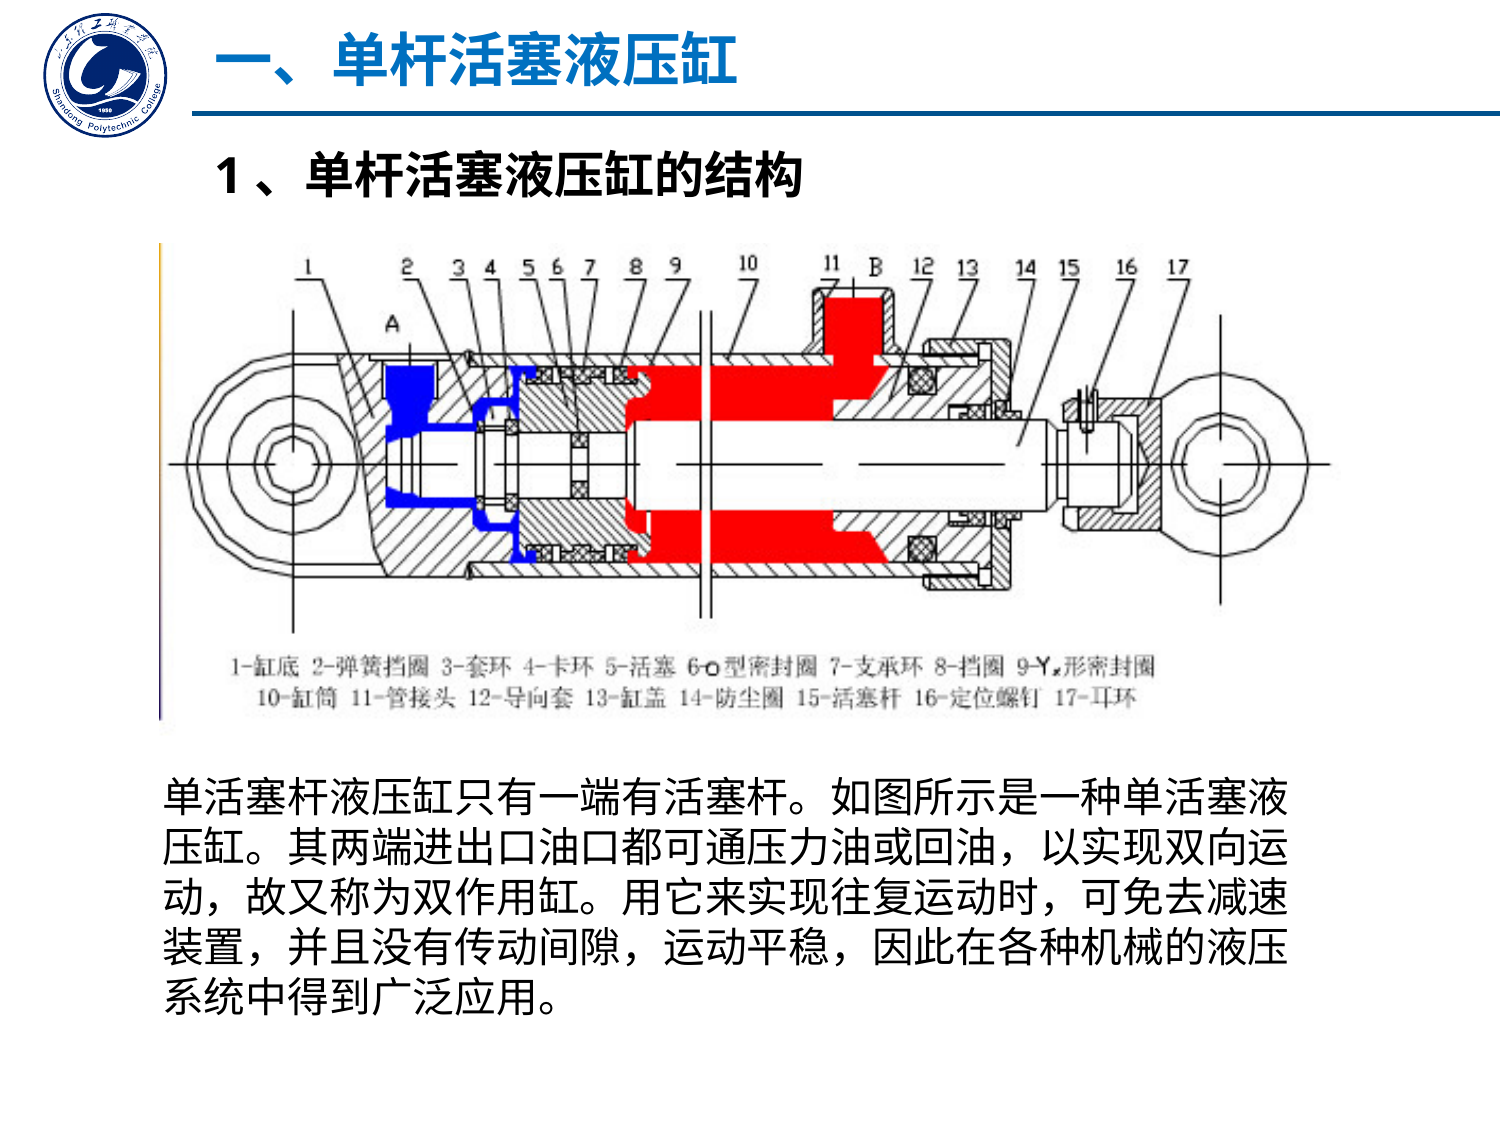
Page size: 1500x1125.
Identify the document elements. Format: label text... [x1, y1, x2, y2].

text_box 一、单杆活塞液压缸 [199, 16, 1477, 102]
text_box 1、单杆活塞液压缸的结构 [199, 136, 1299, 211]
text_box 单活塞杆液压缸只有一端有活塞杆。如图所示是一种单活塞液压缸。其两端进出口油口都可通压力油或回油，以实现双向运动，故又称为双作用缸。用它来实现往复运动时，可免去减速装置，并且没有传动间隙，运动平稳，因此在各种机械的液压系统中得到广泛应用。 [147, 763, 1341, 1029]
picture [43, 7, 174, 138]
picture [159, 243, 1341, 738]
